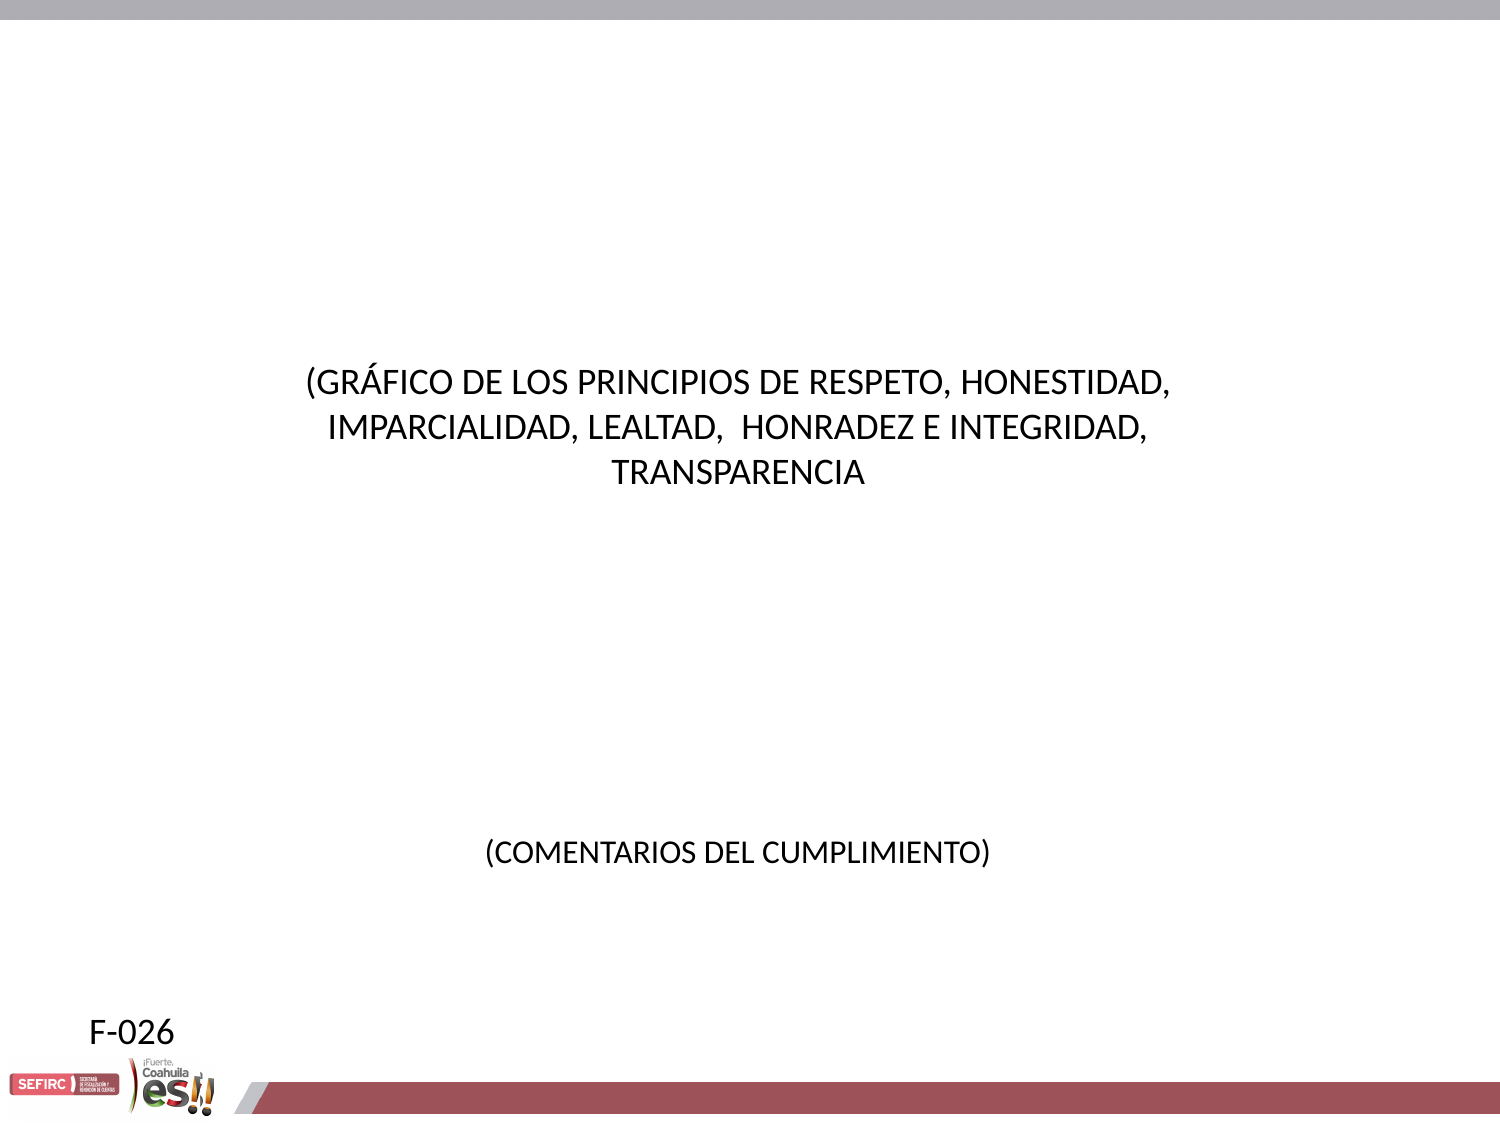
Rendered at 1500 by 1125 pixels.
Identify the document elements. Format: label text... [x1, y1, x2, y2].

text_box (GRÁFICO DE LOS PRINCIPIOS DE RESPETO, HONESTIDAD, IMPARCIALIDAD, LEALTAD, HONRADEZ E INTEGRIDAD, TRANSPARENCIA [258, 349, 1218, 500]
picture [229, 1082, 1500, 1114]
picture [0, 0, 1500, 20]
text_box F-026 [74, 999, 190, 1060]
text_box (COMENTARIOS DEL CUMPLIMIENTO) [236, 823, 1241, 878]
picture [6, 1058, 214, 1122]
